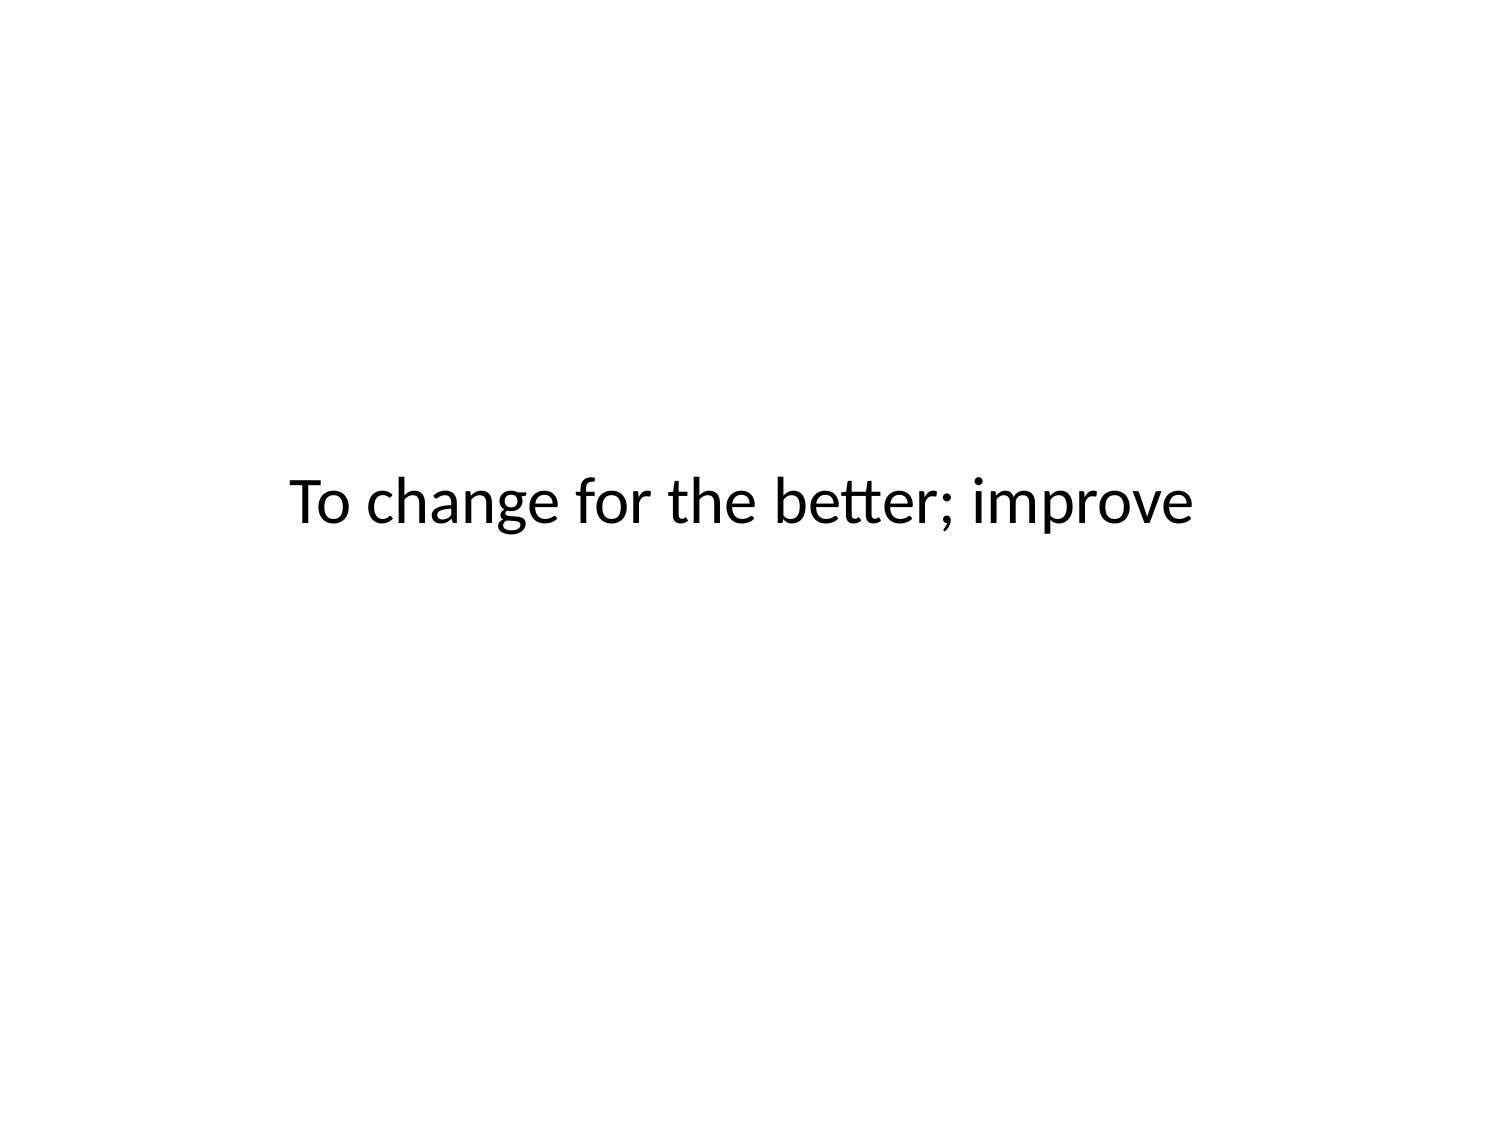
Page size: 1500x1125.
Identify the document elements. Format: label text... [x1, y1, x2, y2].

list To change for the better; improve [75, 262, 1425, 1005]
